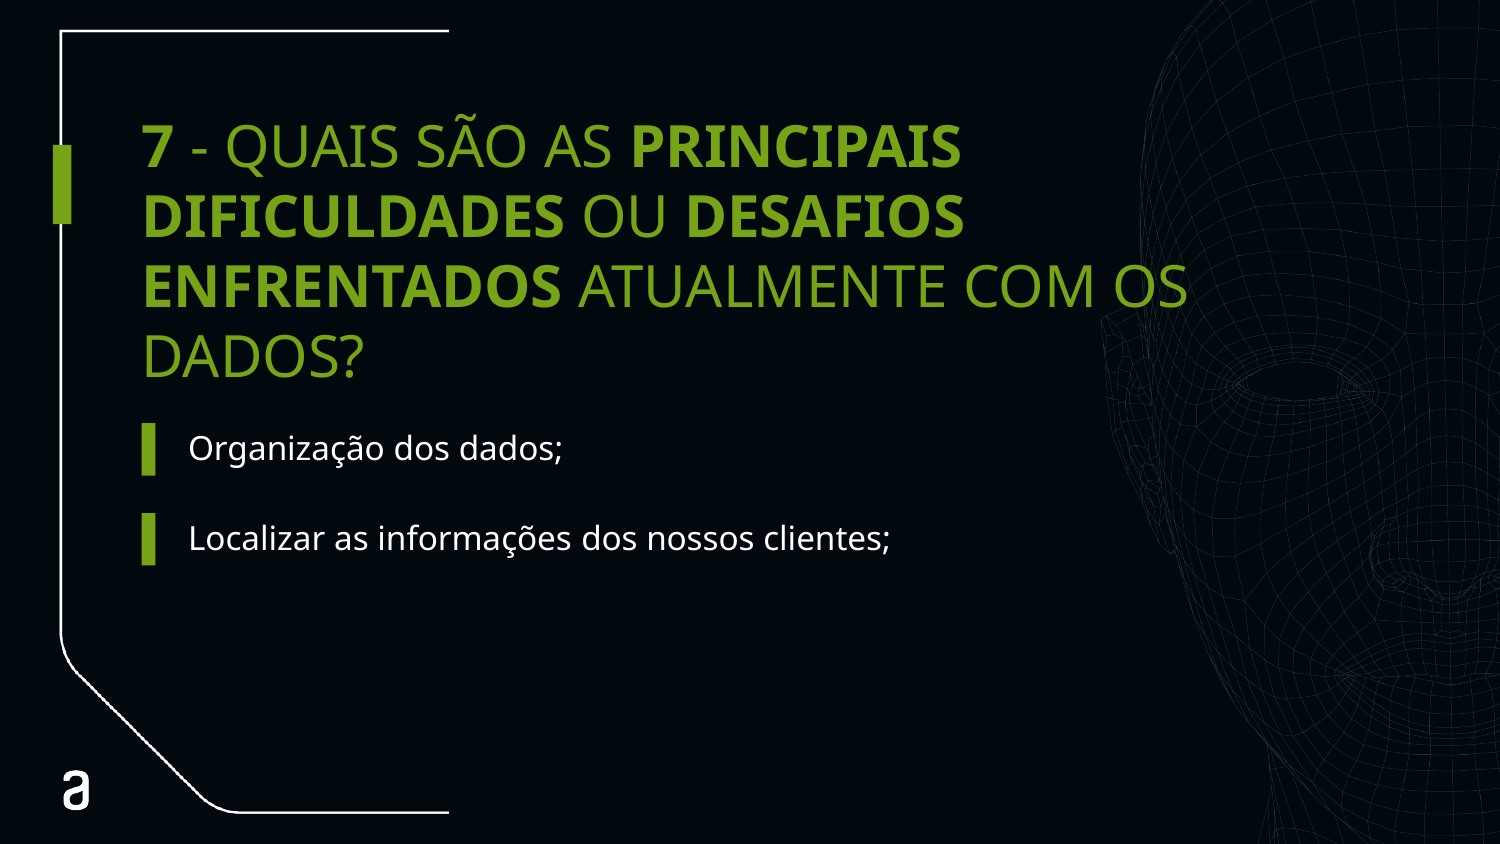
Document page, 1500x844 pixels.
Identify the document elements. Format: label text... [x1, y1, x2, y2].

text_box Organização dos dados; [173, 420, 1145, 475]
text_box Localizar as informações dos nossos clientes; [173, 510, 1145, 565]
picture [52, 29, 449, 814]
text_box [141, 423, 156, 476]
title 7 - QUAIS SÃO AS PRINCIPAIS DIFICULDADES OU DESAFIOS ENFRENTADOS ATUALMENTE COM OS DADOS? [141, 93, 1402, 404]
picture [1100, 0, 1500, 844]
text_box [141, 513, 156, 566]
